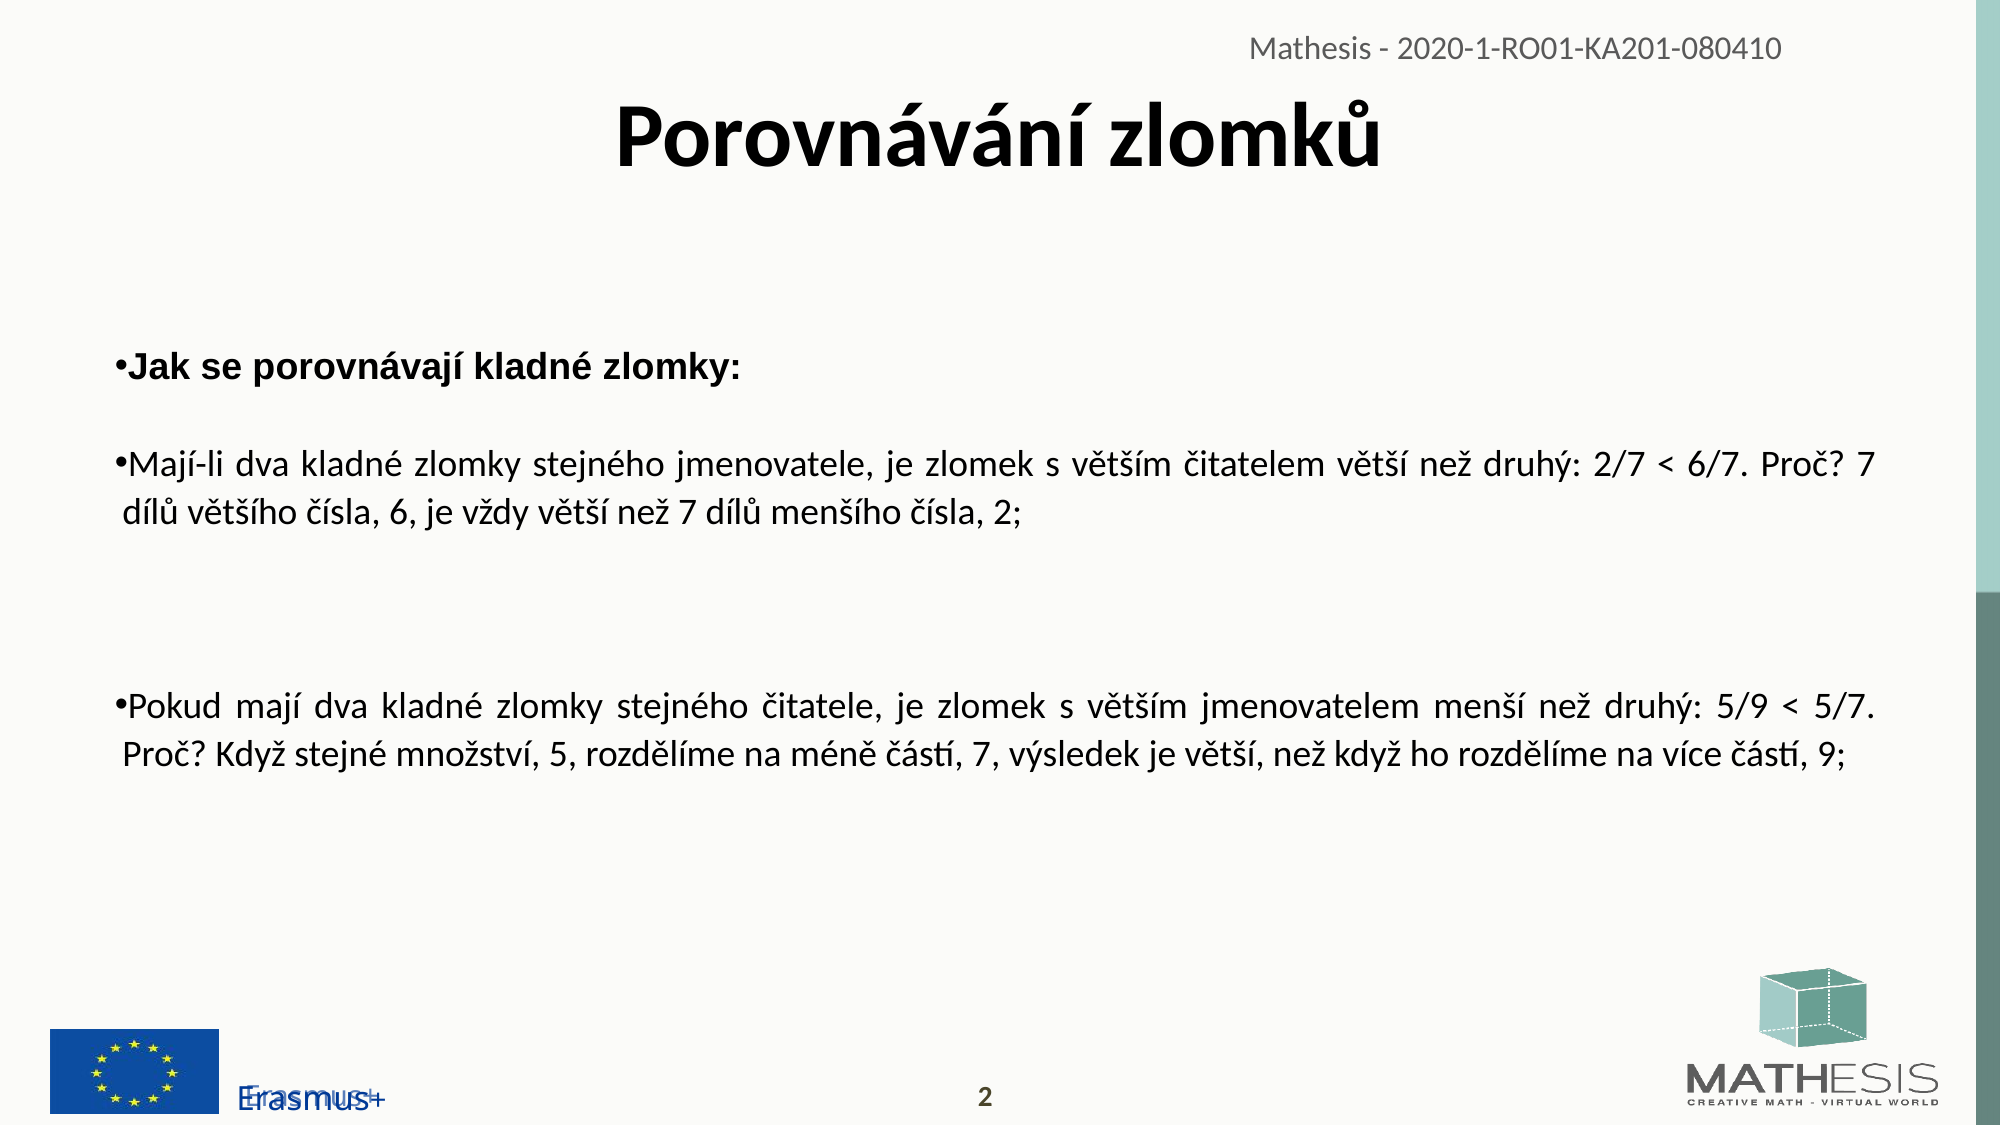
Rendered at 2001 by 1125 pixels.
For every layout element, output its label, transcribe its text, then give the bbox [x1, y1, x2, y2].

title Porovnávání zlomků [99, 66, 1900, 255]
list Jak se porovnávají kladné zlomky: Mají-li dva kladné zlomky stejného jmenovatele, je zlomek s větším čitatelem větší než druhý: 2/7 < 6/7. Proč? 7 dílů většího čísla, 6, je vždy větší než 7 dílů menšího čísla, 2; Pokud mají dva kladné zlomky stejného čitatele, je zlomek s větším jmenovatelem menší než druhý: 5/9 < 5/7. Proč? Když stejné množství, 5, rozdělíme na méně částí, 7, výsledek je větší, než když ho rozdělíme na více částí, 9; [99, 331, 1900, 1030]
picture [50, 1029, 219, 1114]
